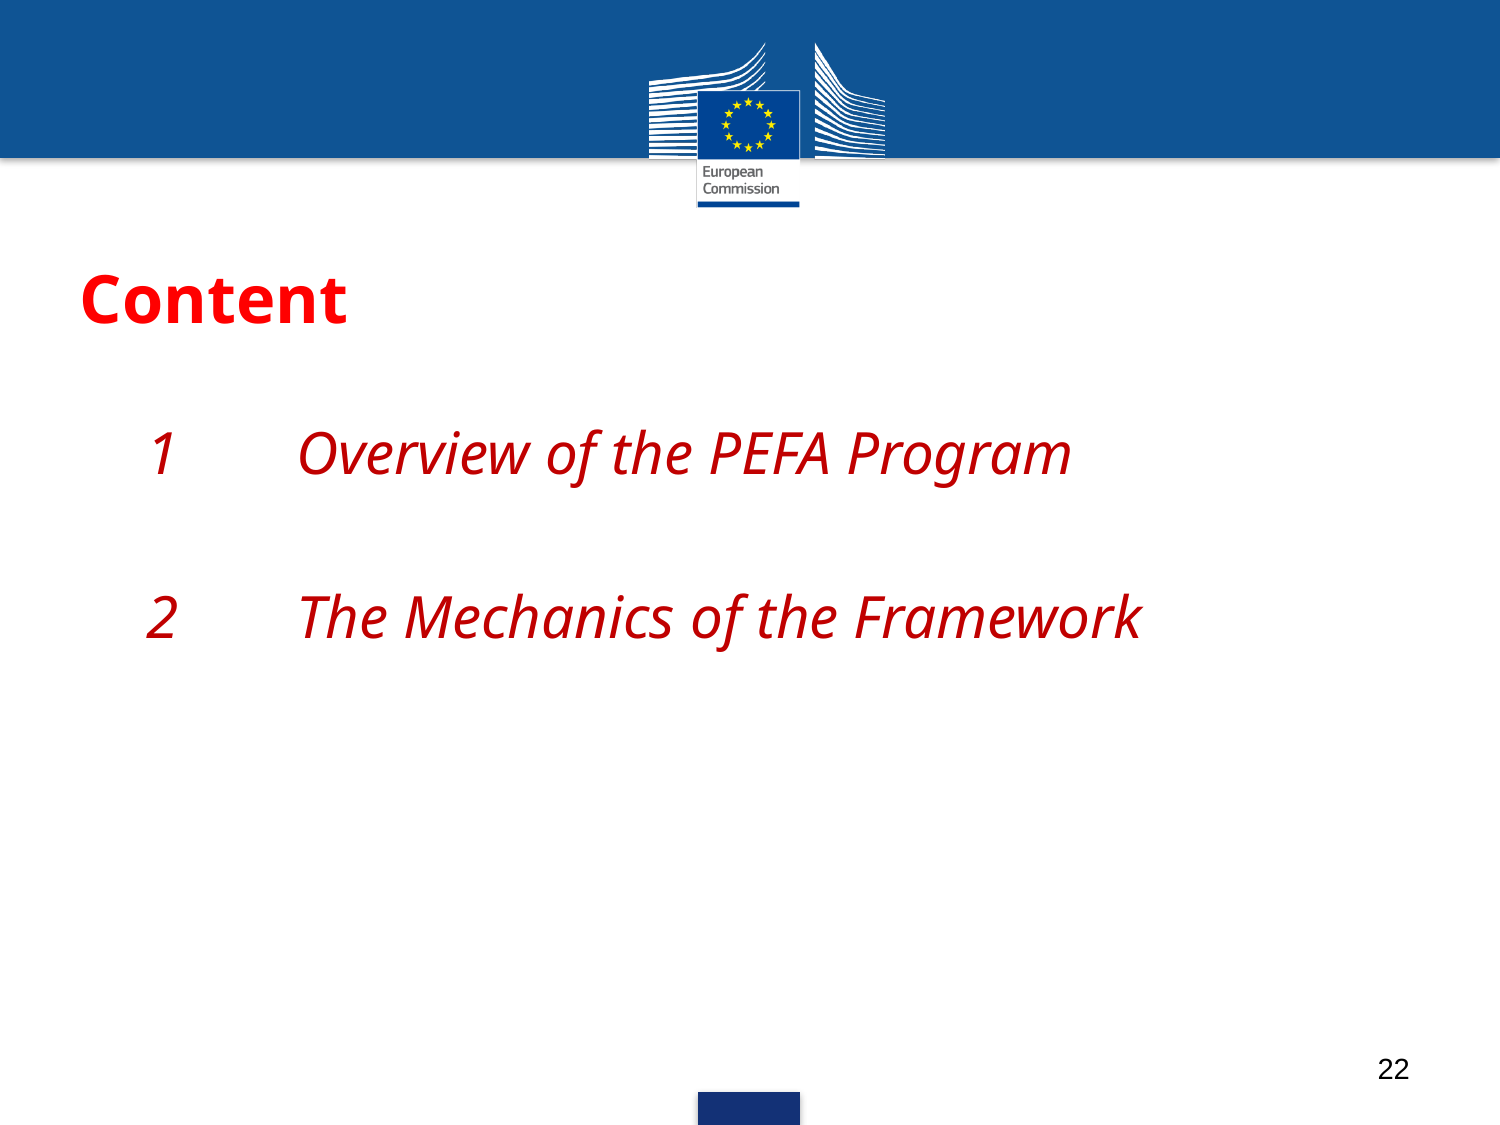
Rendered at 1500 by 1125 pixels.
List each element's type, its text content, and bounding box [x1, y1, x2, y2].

list 1 Overview of the PEFA Program 2 The Mechanics of the Framework [75, 408, 1425, 988]
picture [649, 42, 885, 208]
title Content [64, 219, 1415, 374]
slide_number 22 [1074, 1042, 1426, 1103]
